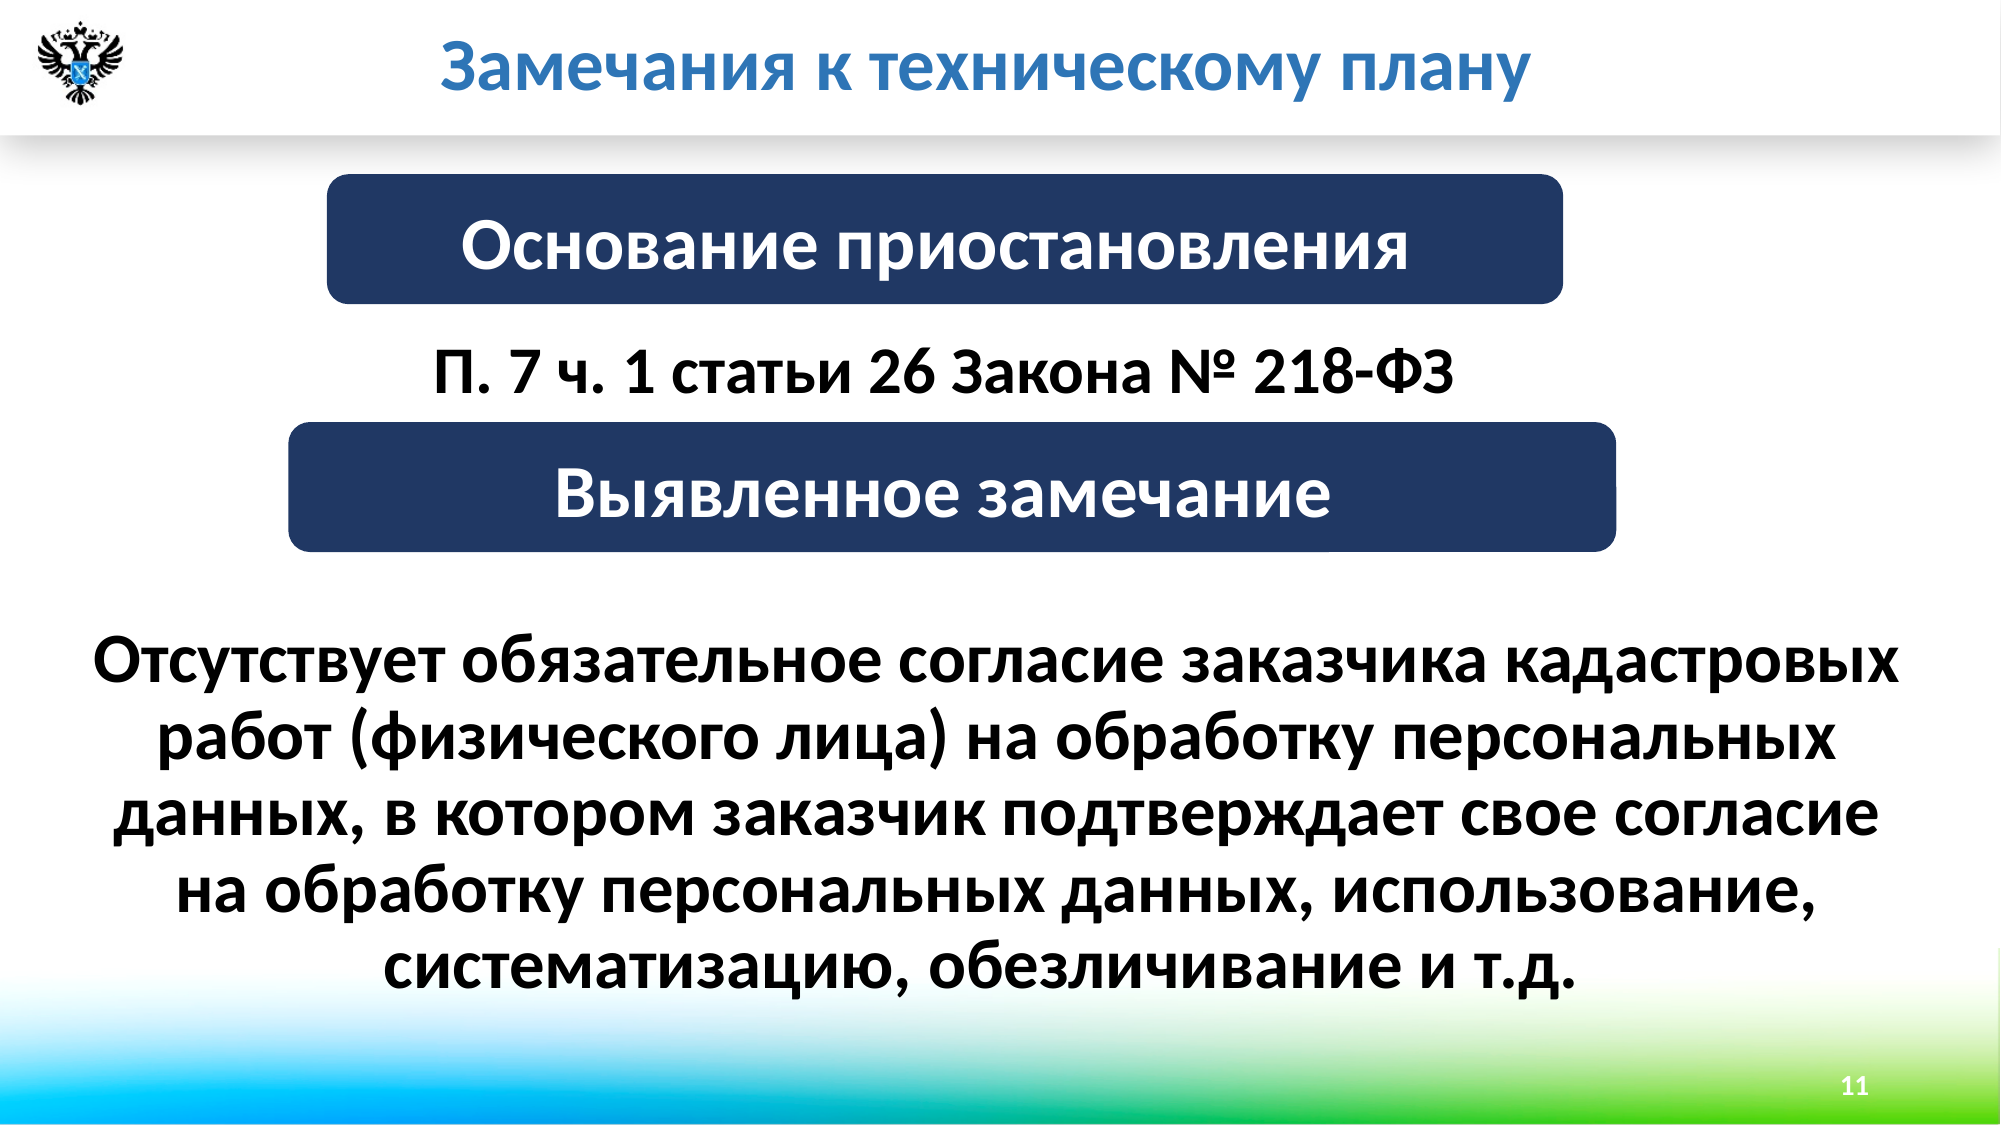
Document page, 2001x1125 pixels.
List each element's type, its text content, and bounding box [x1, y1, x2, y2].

text_box Основание приостановления [325, 173, 1565, 306]
text_box Выявленное замечание [287, 420, 1618, 554]
title П. 7 ч. 1 статьи 26 Закона № 218-ФЗ [254, 322, 1650, 423]
text_box Отсутствует обязательное согласие заказчика кадастровых работ (физического лица) на обработку персональных данных, в котором заказчик подтверждает свое согласие на обработку персональных данных, использование, систематизацию, обезличивание и т.д. [60, 573, 1935, 1054]
slide_number 11 [1434, 1054, 1885, 1114]
text_box Замечания к техническому плану [131, 0, 1843, 134]
picture [23, 5, 131, 120]
picture [0, 947, 2000, 1125]
